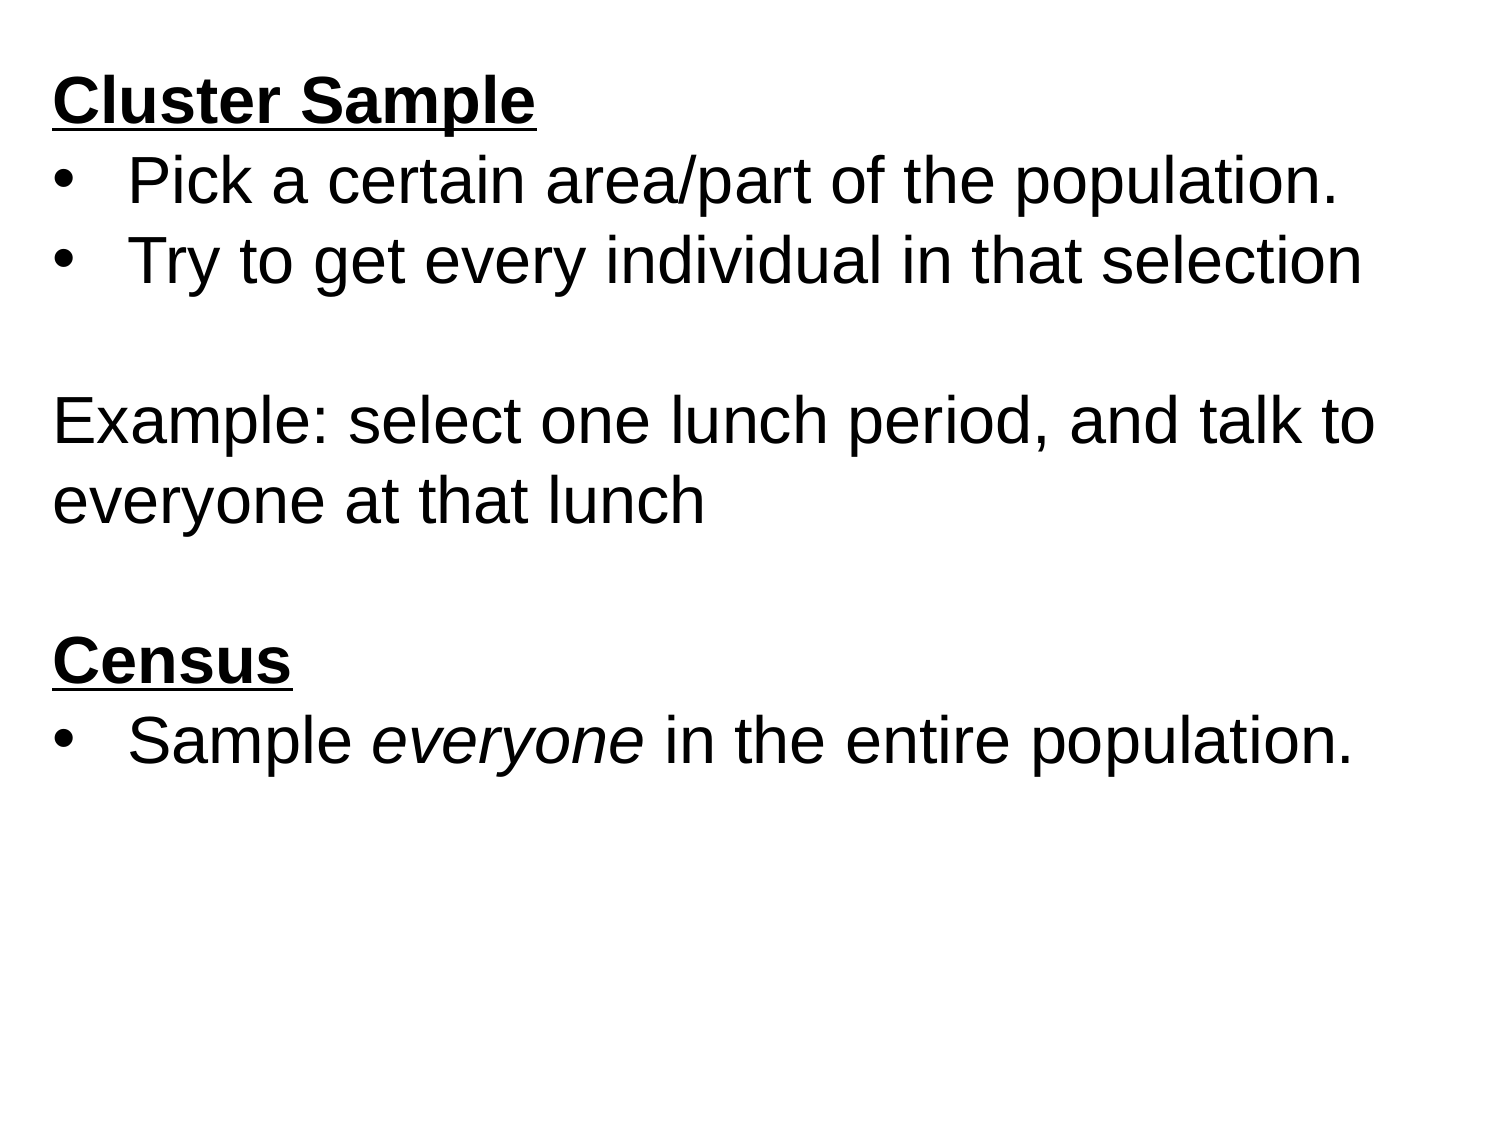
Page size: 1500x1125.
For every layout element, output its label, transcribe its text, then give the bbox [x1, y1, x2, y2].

text_box Cluster Sample Pick a certain area/part of the population. Try to get every individual in that selection Example: select one lunch period, and talk to everyone at that lunch Census Sample everyone in the entire population. [37, 49, 1438, 865]
